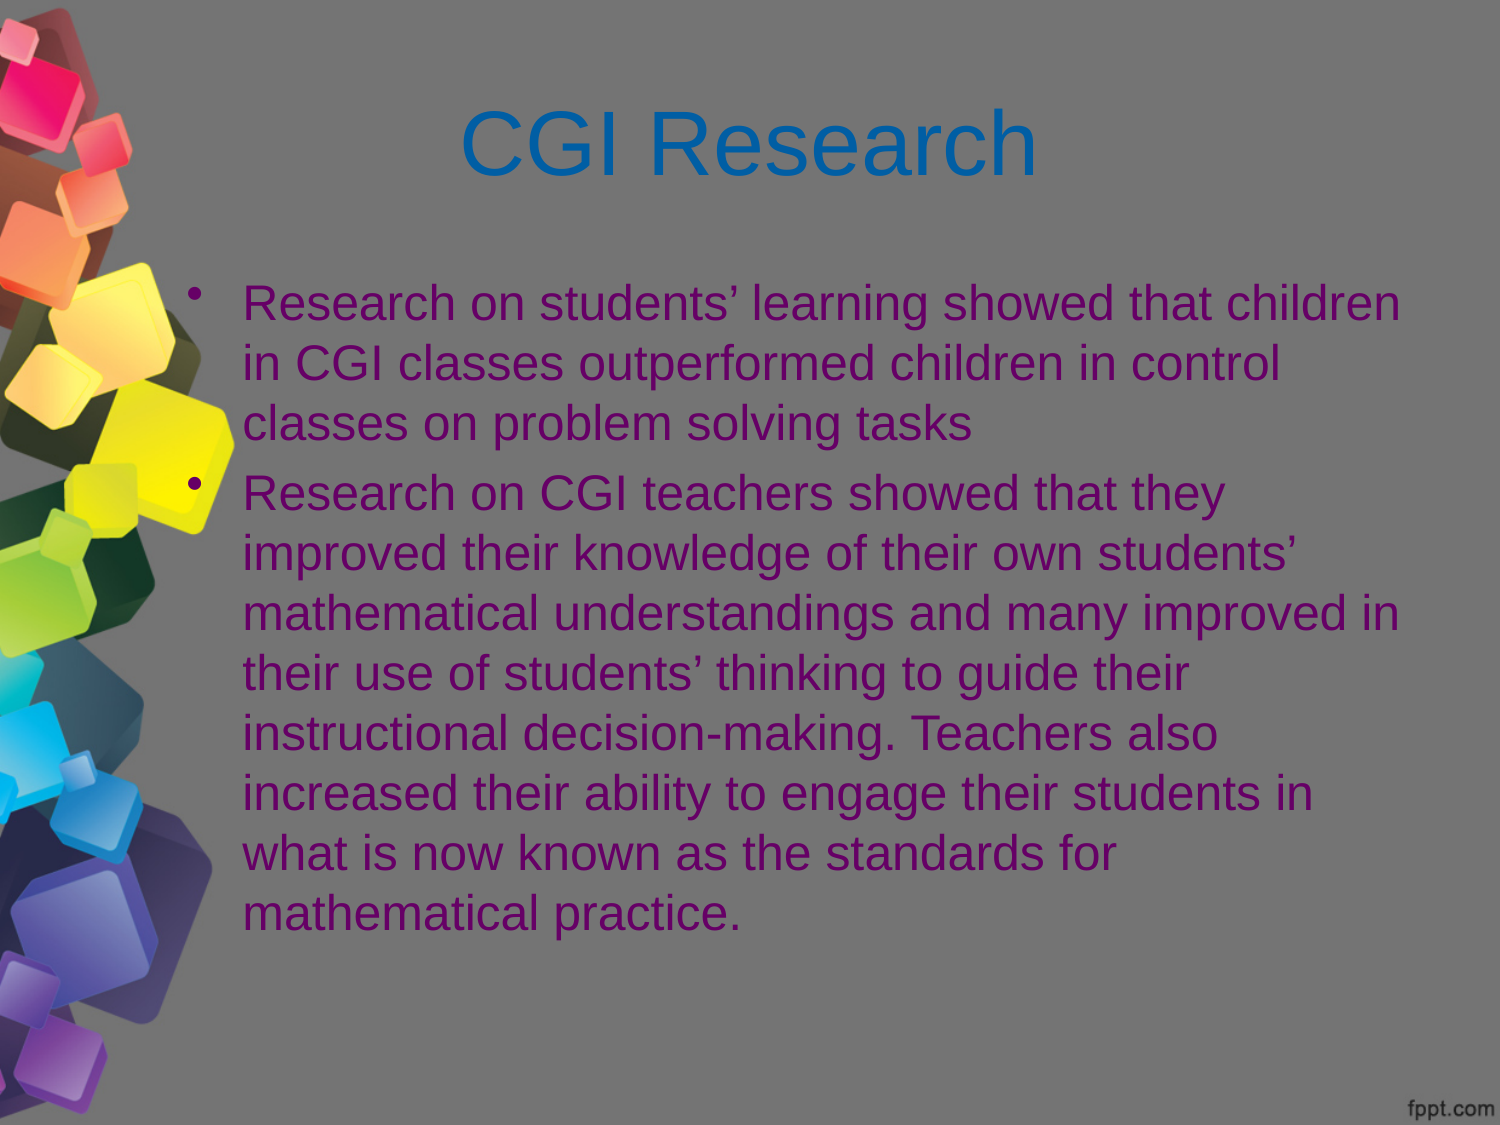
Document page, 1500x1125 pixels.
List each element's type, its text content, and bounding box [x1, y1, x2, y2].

list Research on students’ learning showed that children in CGI classes outperformed children in control classes on problem solving tasks Research on CGI teachers showed that they improved their knowledge of their own students’ mathematical understandings and many improved in their use of students’ thinking to guide their instructional decision-making. Teachers also increased their ability to engage their students in what is now known as the standards for mathematical practice. [170, 262, 1426, 1006]
title CGI Research [74, 44, 1426, 233]
picture [0, 797, 7, 815]
picture [0, 0, 1500, 1125]
